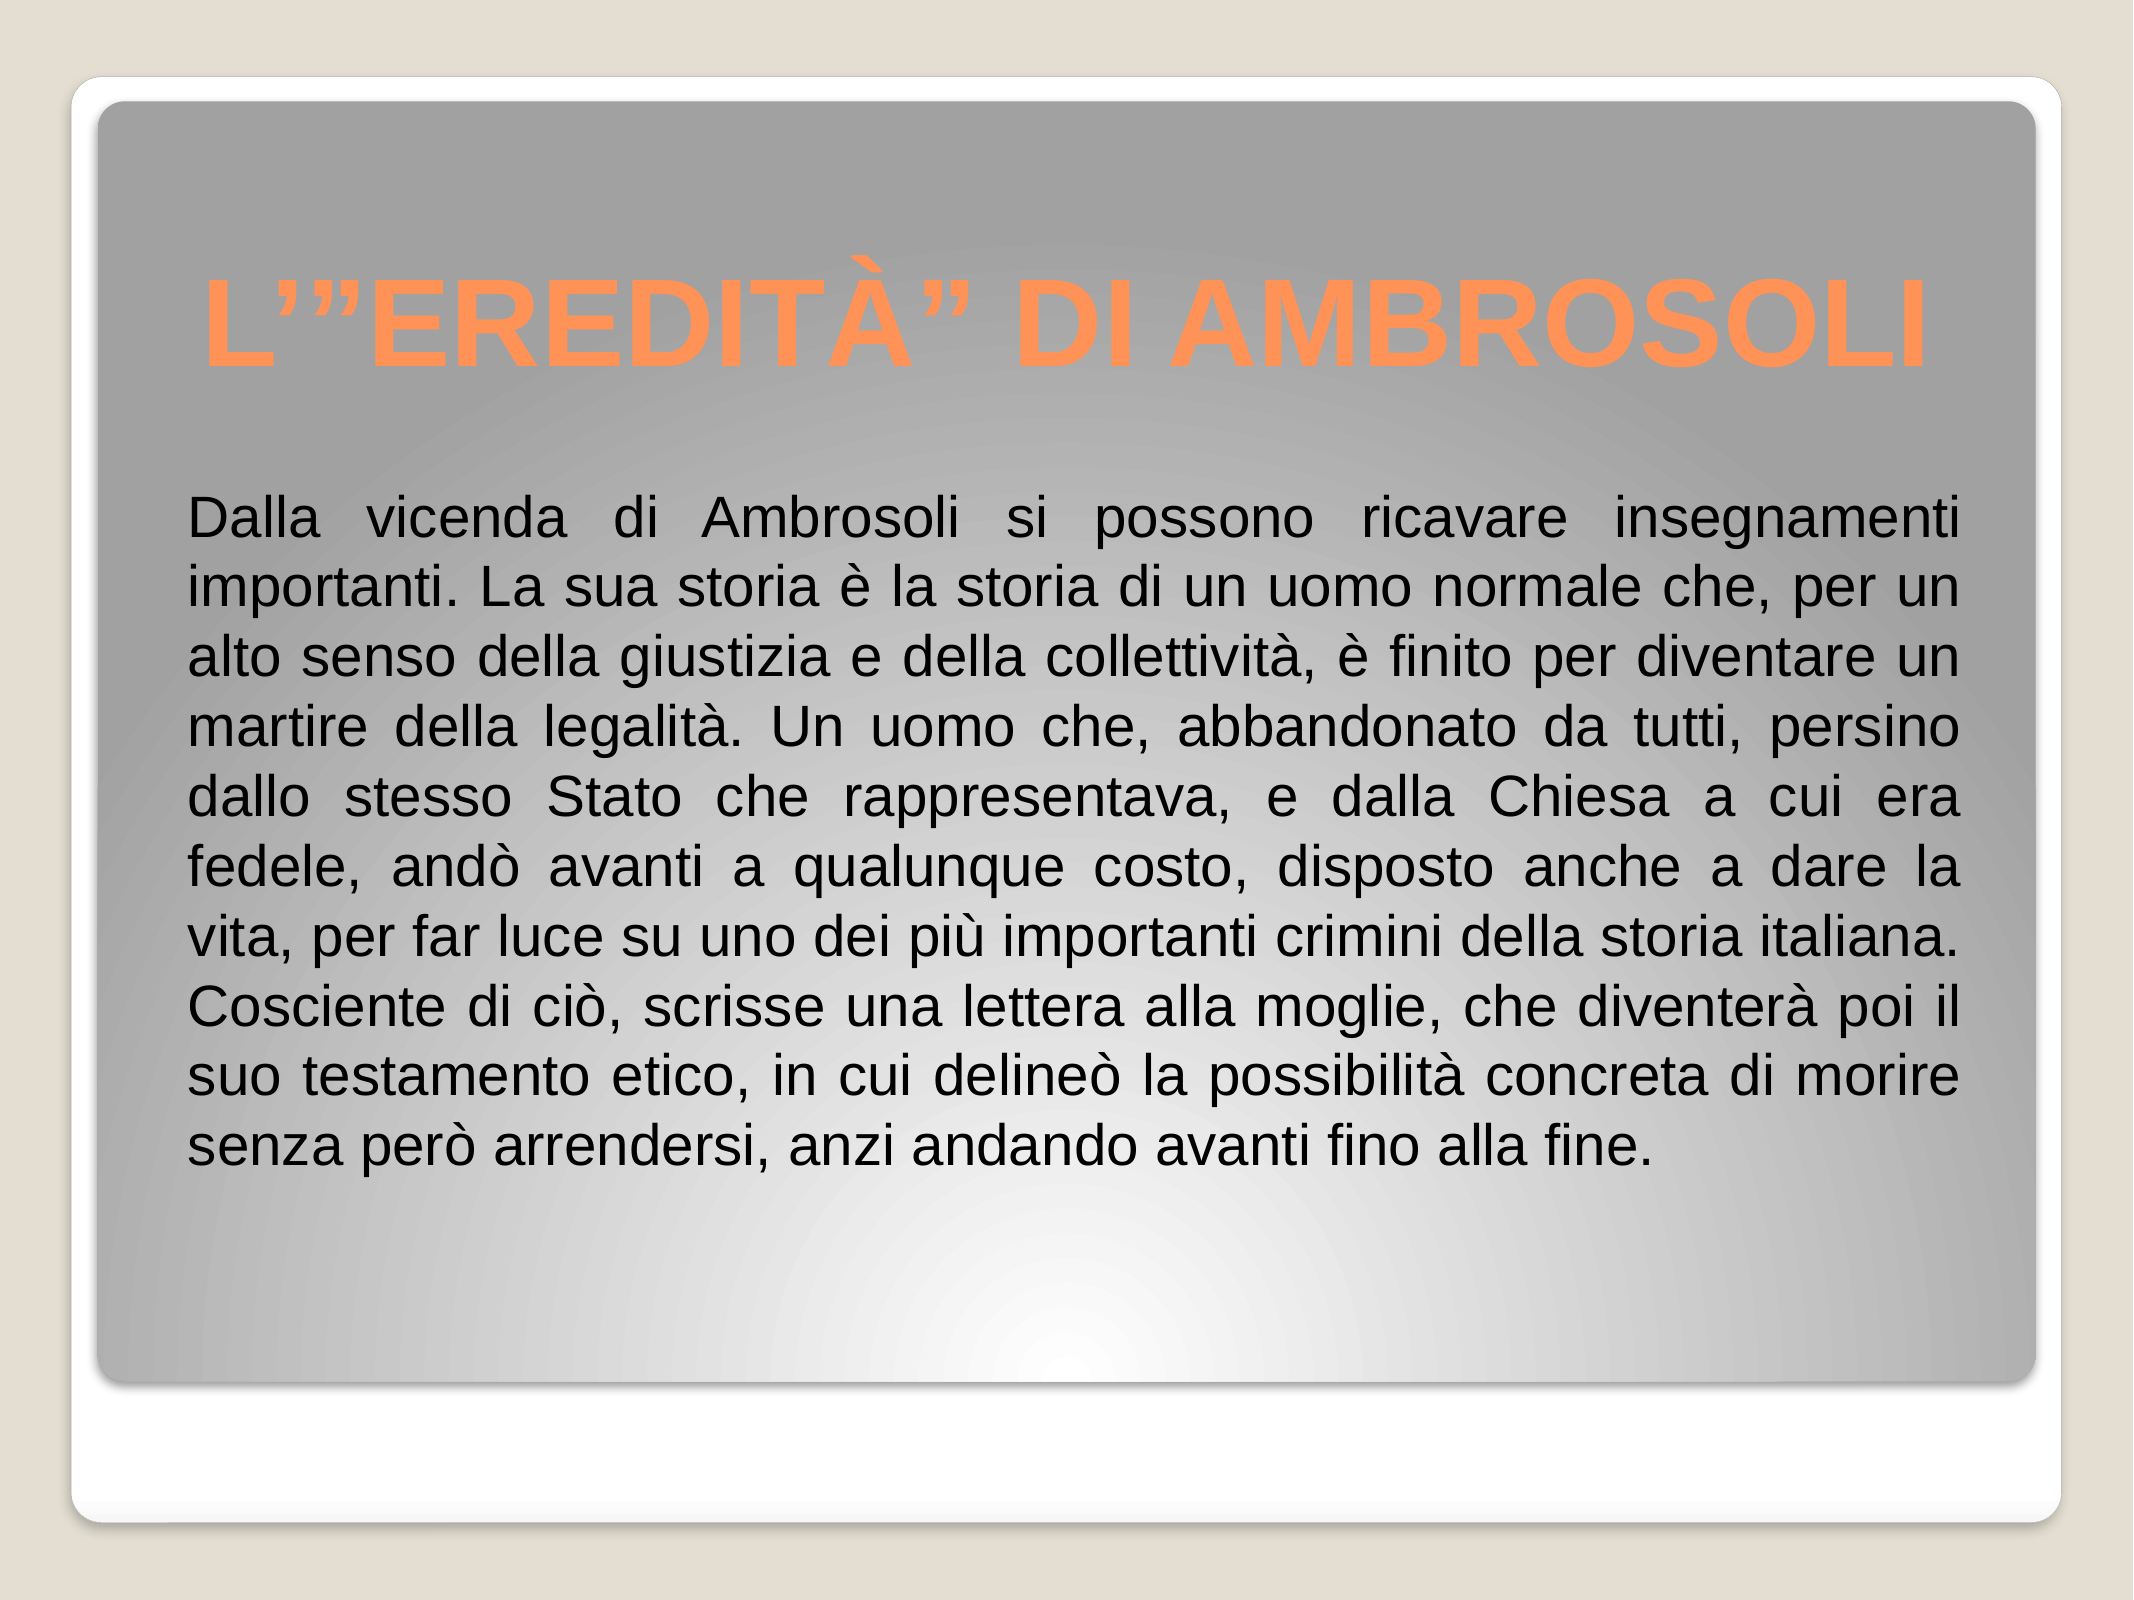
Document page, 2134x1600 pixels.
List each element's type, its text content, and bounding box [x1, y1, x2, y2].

title L’”EREDITÀ” DI AMBROSOLI [146, 170, 1987, 403]
list Dalla vicenda di Ambrosoli si possono ricavare insegnamenti importanti. La sua storia è la storia di un uomo normale che, per un alto senso della giustizia e della collettività, è finito per diventare un martire della legalità. Un uomo che, abbandonato da tutti, persino dallo stesso Stato che rappresentava, e dalla Chiesa a cui era fedele, andò avanti a qualunque costo, disposto anche a dare la vita, per far luce su uno dei più importanti crimini della storia italiana. Cosciente di ciò, scrisse una lettera alla moglie, che diventerà poi il suo testamento etico, in cui delineò la possibilità concreta di morire senza però arrendersi, anzi andando avanti fino alla fine. [145, 457, 1986, 1290]
